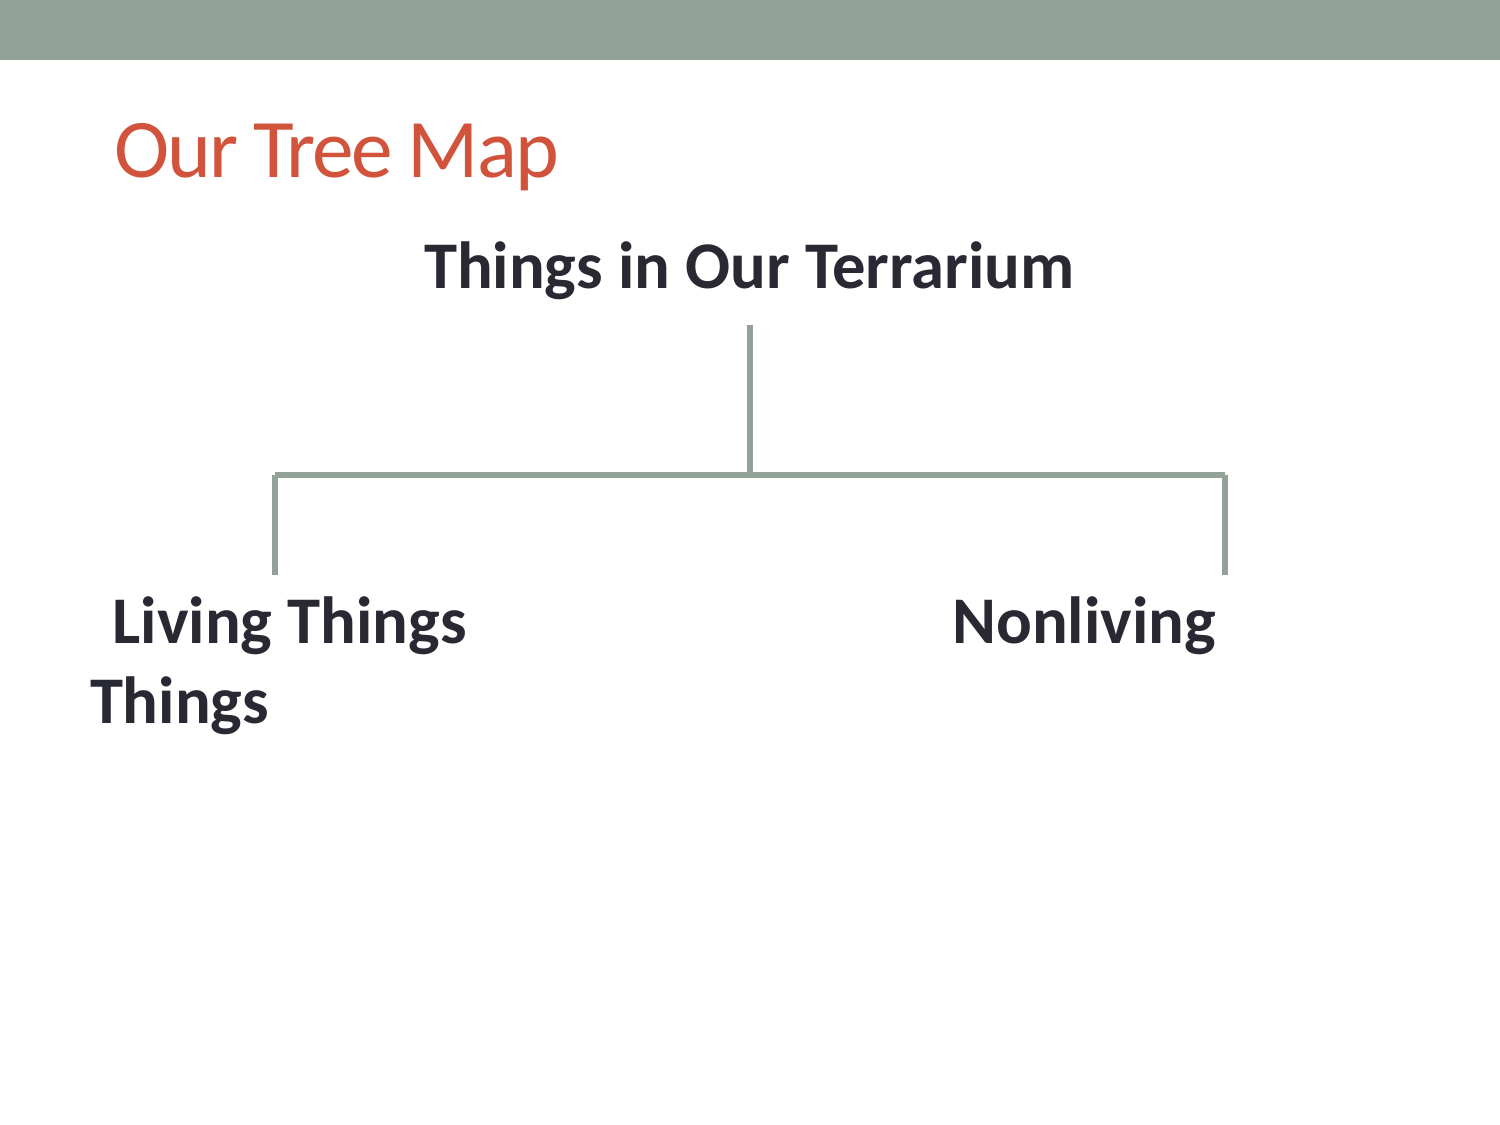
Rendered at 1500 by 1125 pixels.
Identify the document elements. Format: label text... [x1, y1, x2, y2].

list Things in Our Terrarium Living Things Nonliving Things [75, 214, 1425, 1025]
title Our Tree Map [99, 62, 1425, 214]
